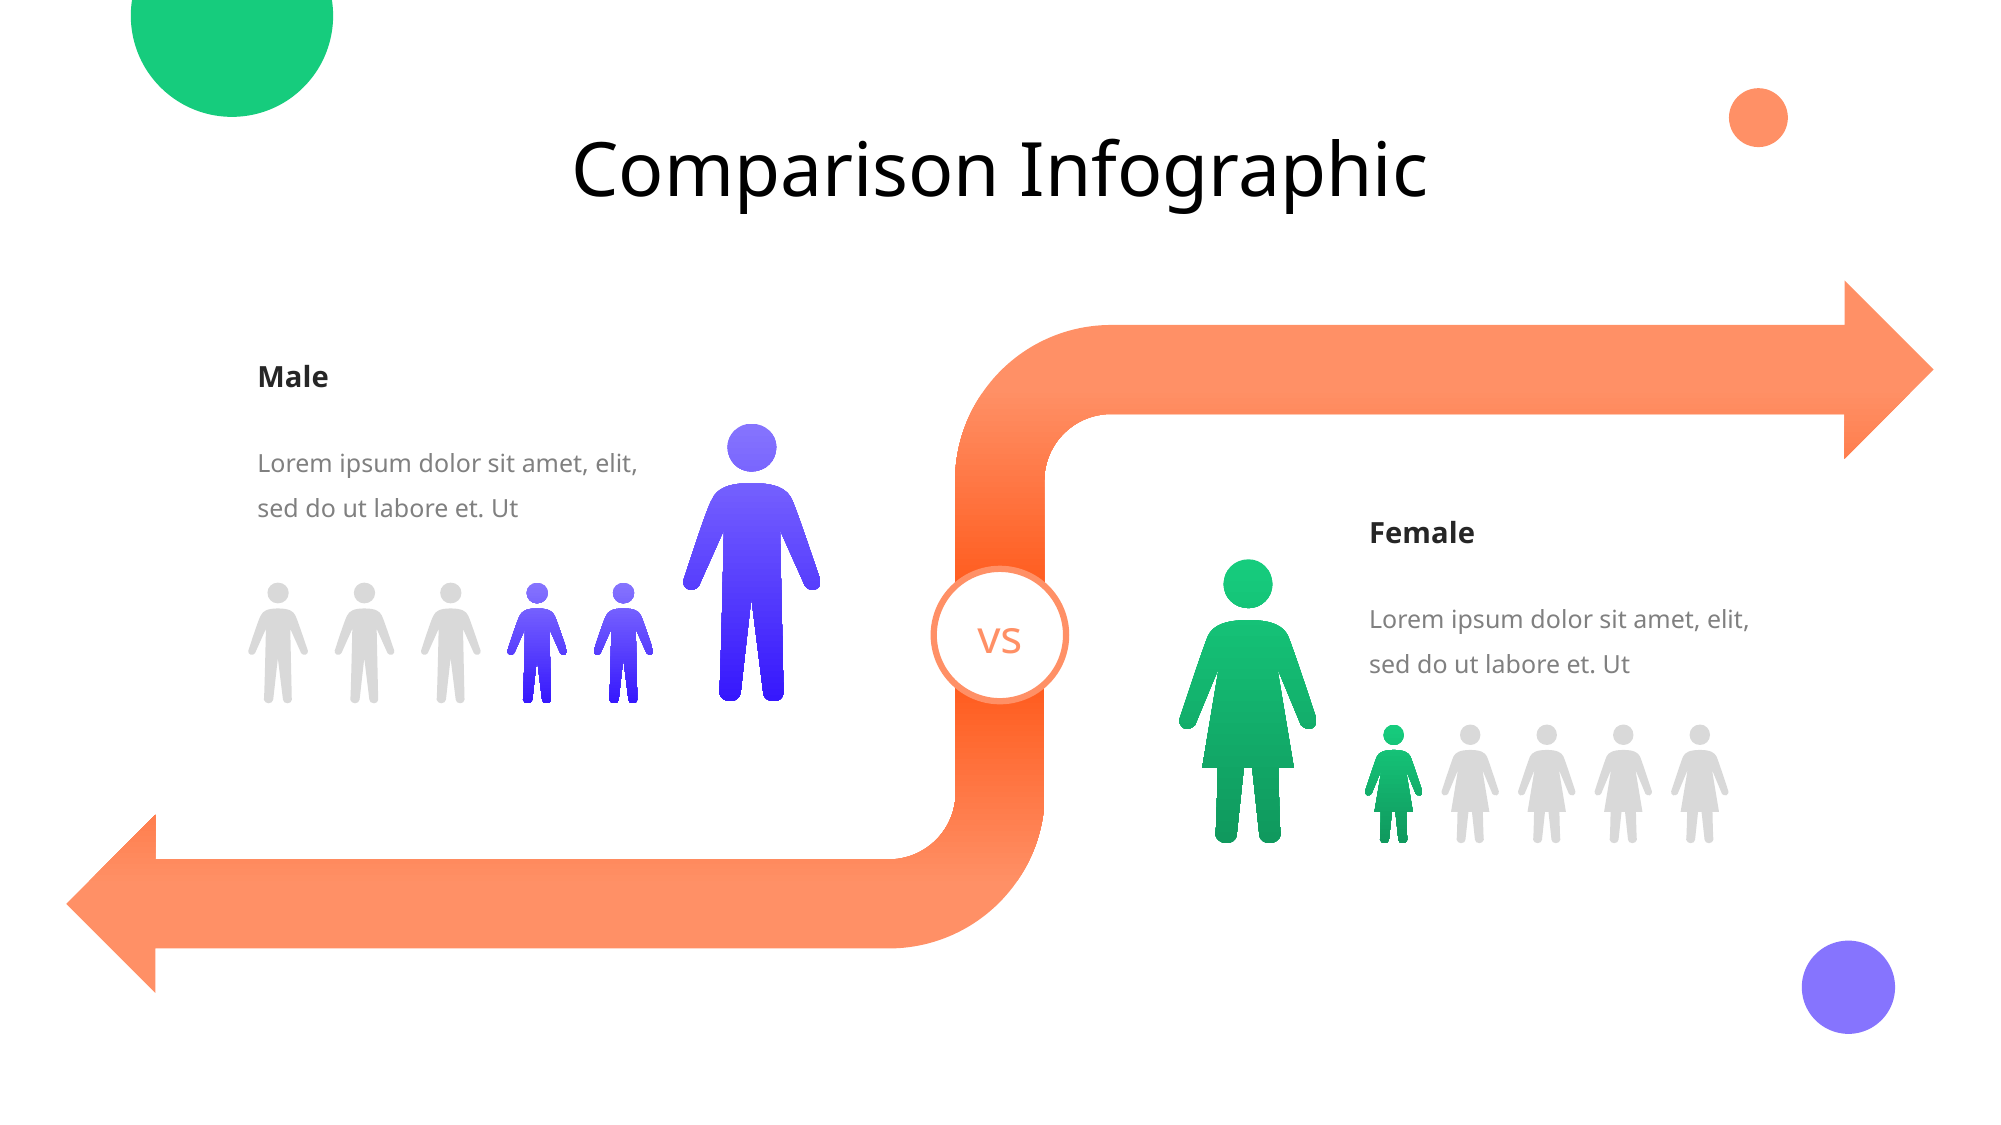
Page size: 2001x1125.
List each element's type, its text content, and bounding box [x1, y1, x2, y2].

text_box [1801, 993, 1896, 1035]
text_box [1727, 87, 1789, 149]
title Comparison Infographic [137, 59, 1863, 278]
text_box [129, 0, 335, 118]
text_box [66, 280, 1934, 993]
